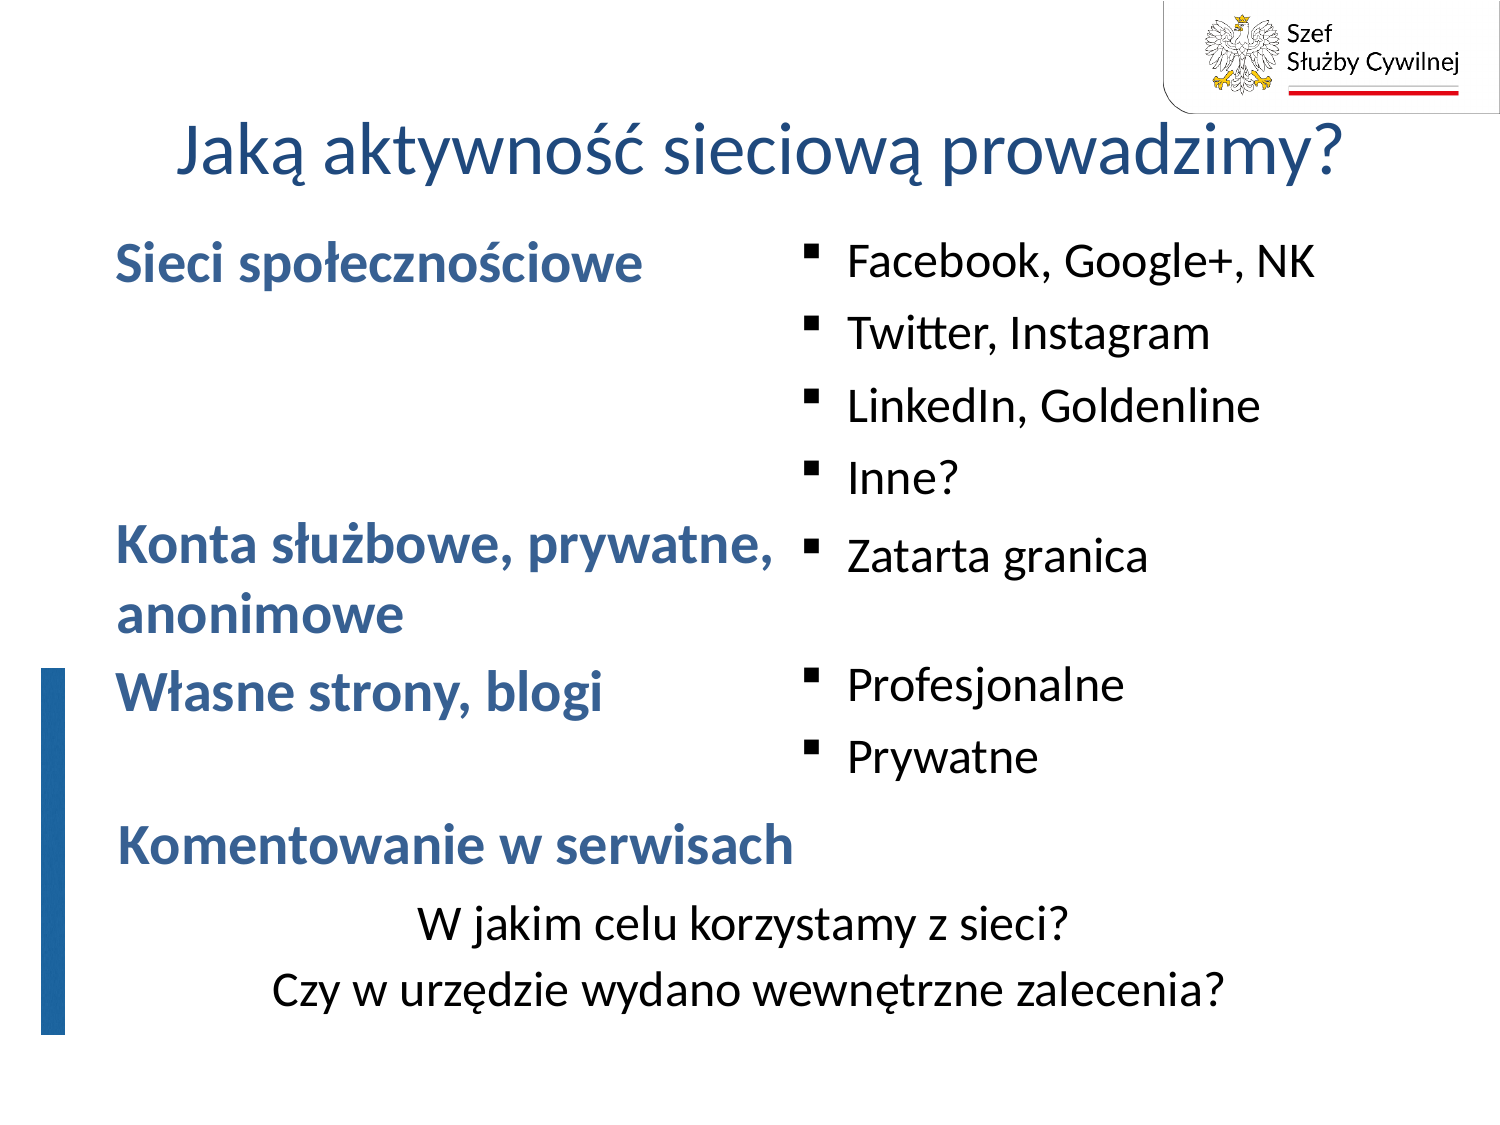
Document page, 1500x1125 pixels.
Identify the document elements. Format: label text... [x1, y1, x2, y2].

text_box Facebook, Google+, NK Twitter, Instagram LinkedIn, Goldenline Inne? [785, 219, 1365, 513]
title Jaką aktywność sieciową prowadzimy? [112, 92, 1412, 217]
text_box Własne strony, blogi [100, 645, 1164, 798]
picture [1163, 0, 1500, 114]
text_box Czy w urzędzie wydano wewnętrzne zalecenia? [153, 972, 1347, 1035]
text_box Sieci społecznościowe [100, 216, 762, 417]
text_box W jakim celu korzystamy z sieci? [153, 883, 1347, 972]
text_box Profesjonalne Prywatne [785, 643, 1365, 792]
text_box Konta służbowe, prywatne, anonimowe [101, 497, 845, 592]
text_box Komentowanie w serwisach [103, 798, 825, 894]
text_box Zatarta granica [785, 515, 1365, 590]
picture [41, 668, 65, 1035]
